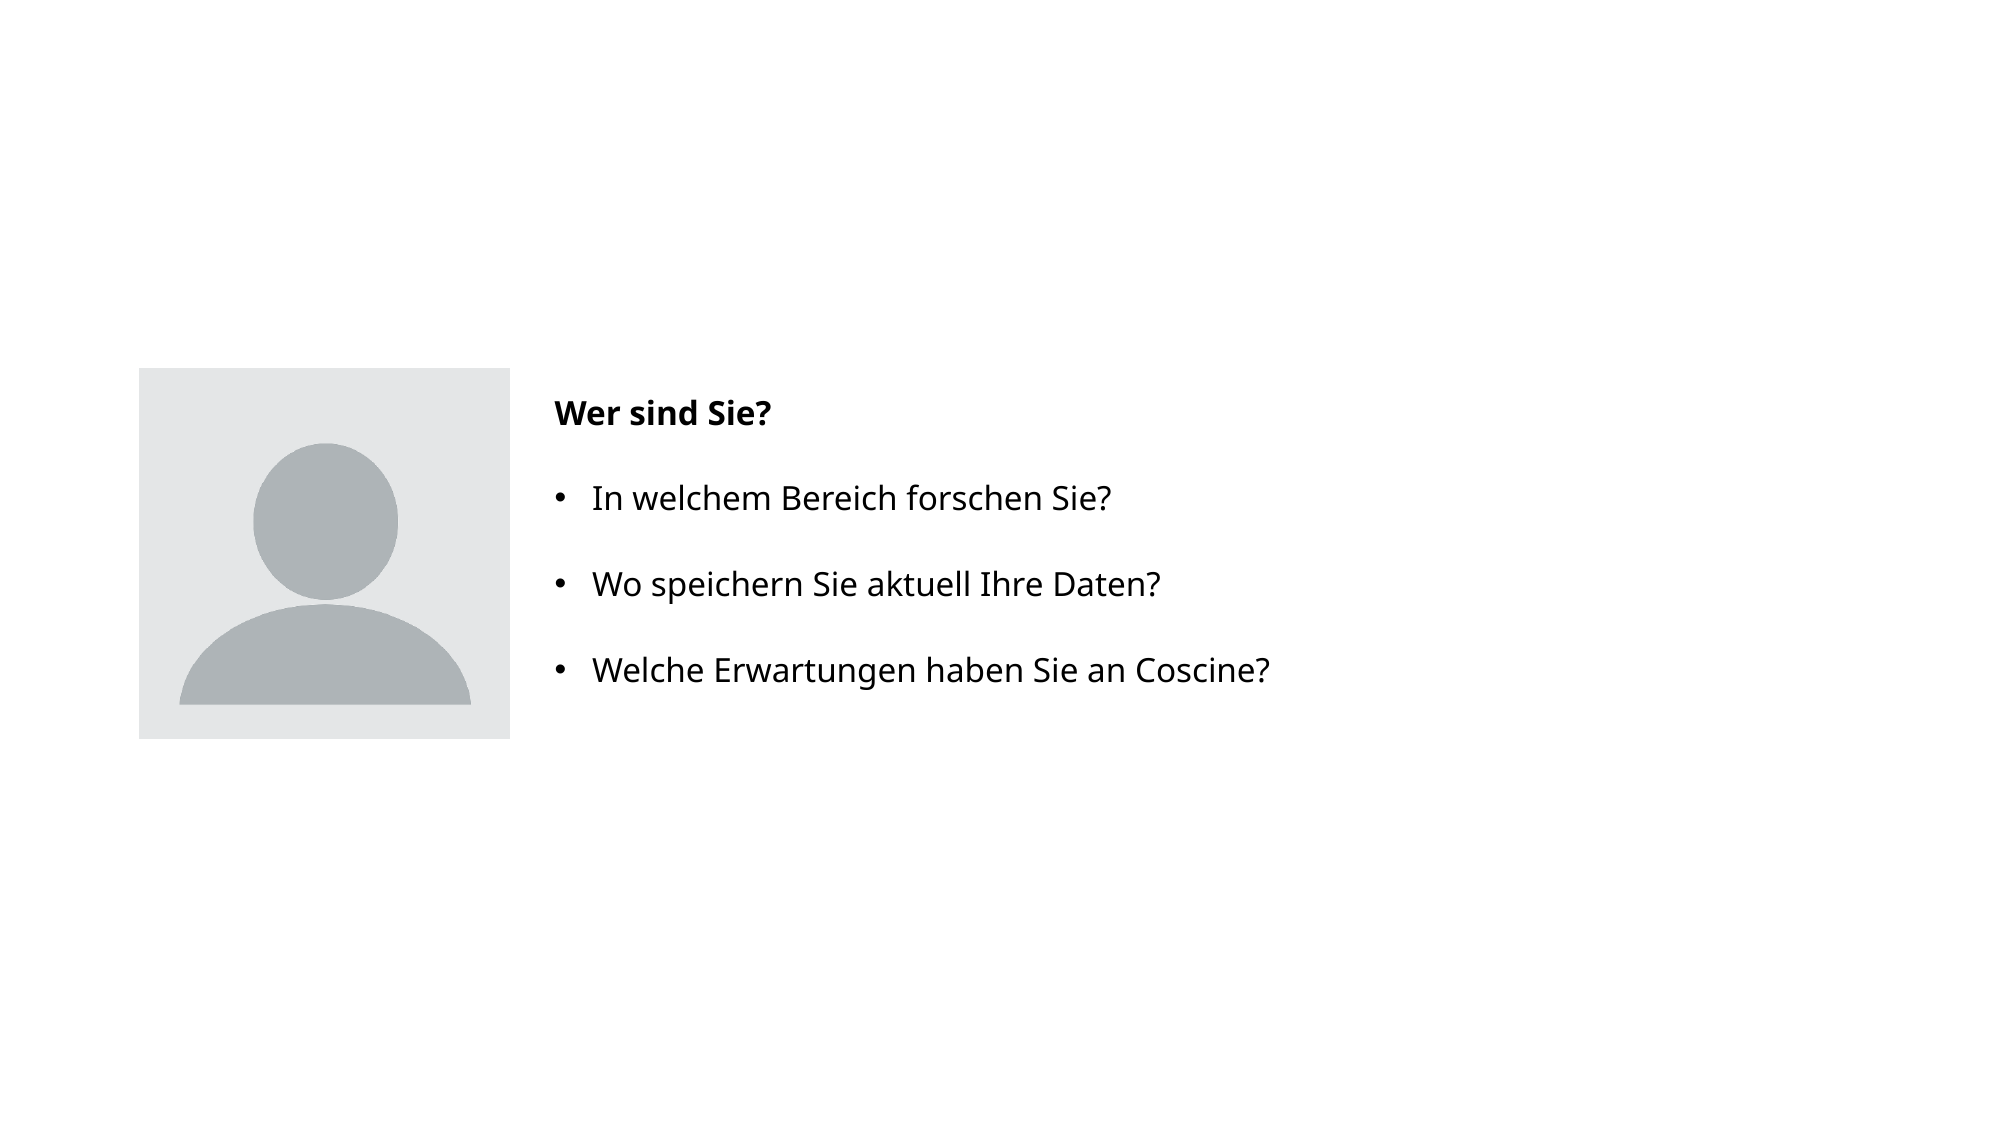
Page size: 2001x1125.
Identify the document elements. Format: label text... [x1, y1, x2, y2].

list Wer sind Sie? In welchem Bereich forschen Sie? Wo speichern Sie aktuell Ihre Daten? Welche Erwartungen haben Sie an Coscine? [539, 384, 1592, 741]
picture [139, 368, 510, 739]
